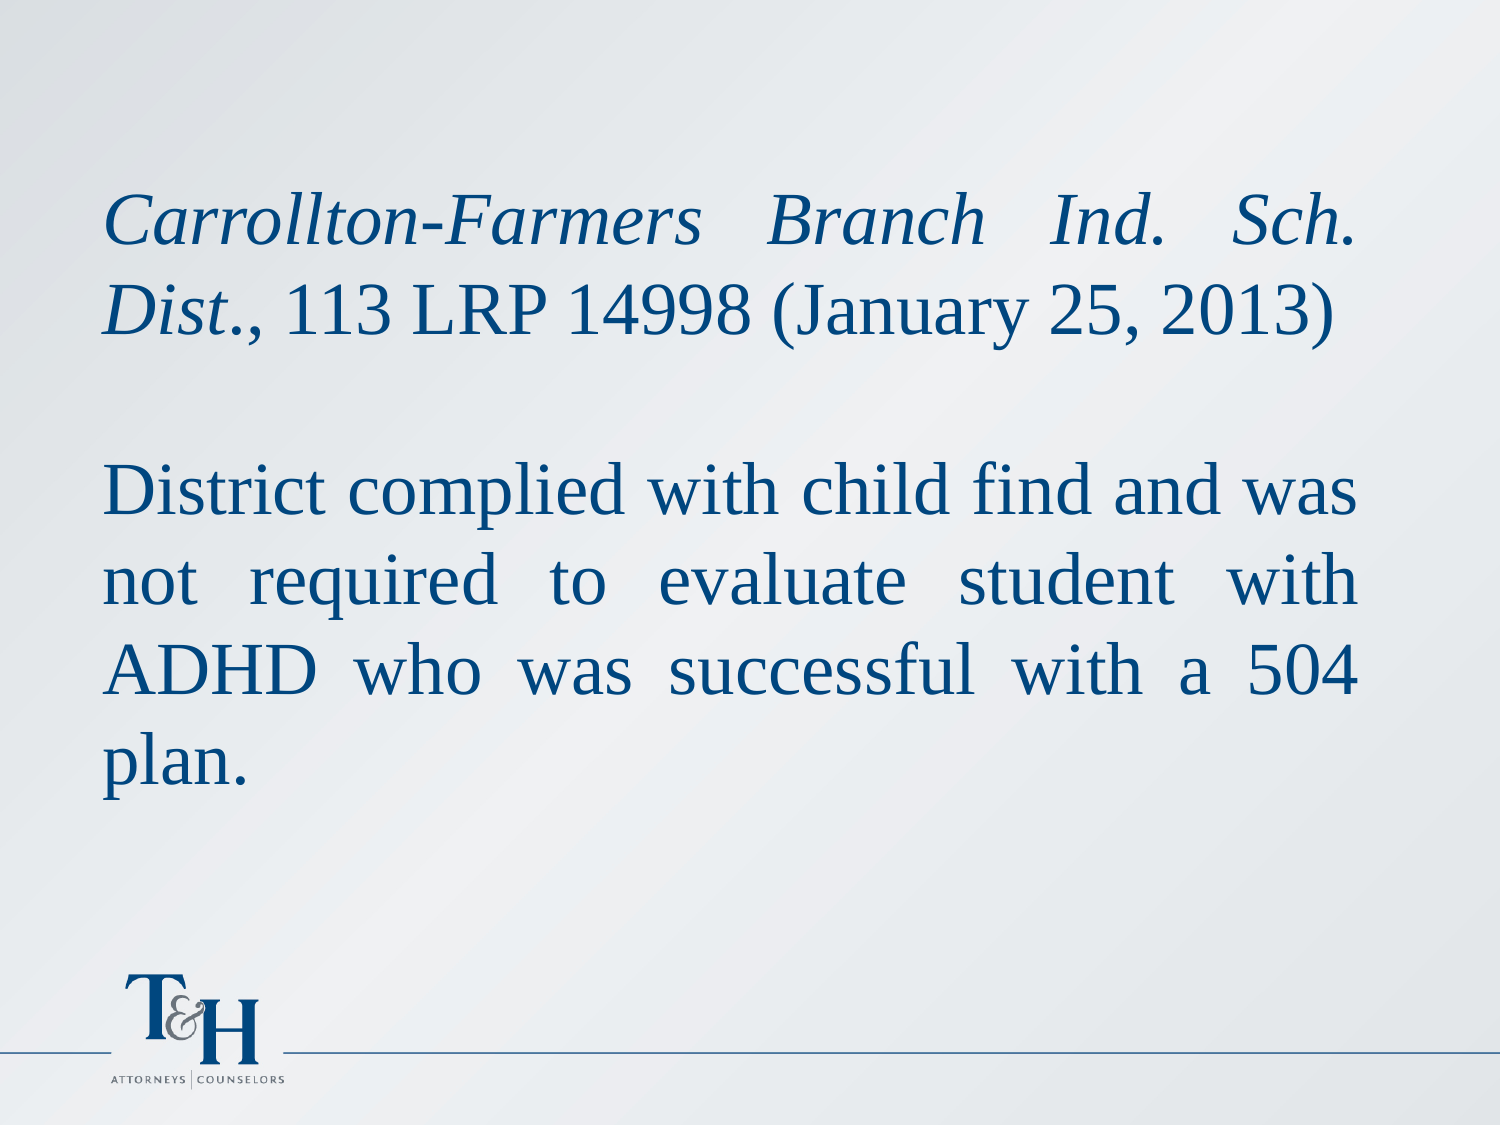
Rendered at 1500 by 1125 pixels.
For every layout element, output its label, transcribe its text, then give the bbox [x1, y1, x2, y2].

picture [0, 0, 1500, 1125]
text_box Carrollton-Farmers Branch Ind. Sch. Dist., 113 LRP 14998 (January 25, 2013) District complied with child find and was not required to evaluate student with ADHD who was successful with a 504 plan. [87, 162, 1375, 808]
